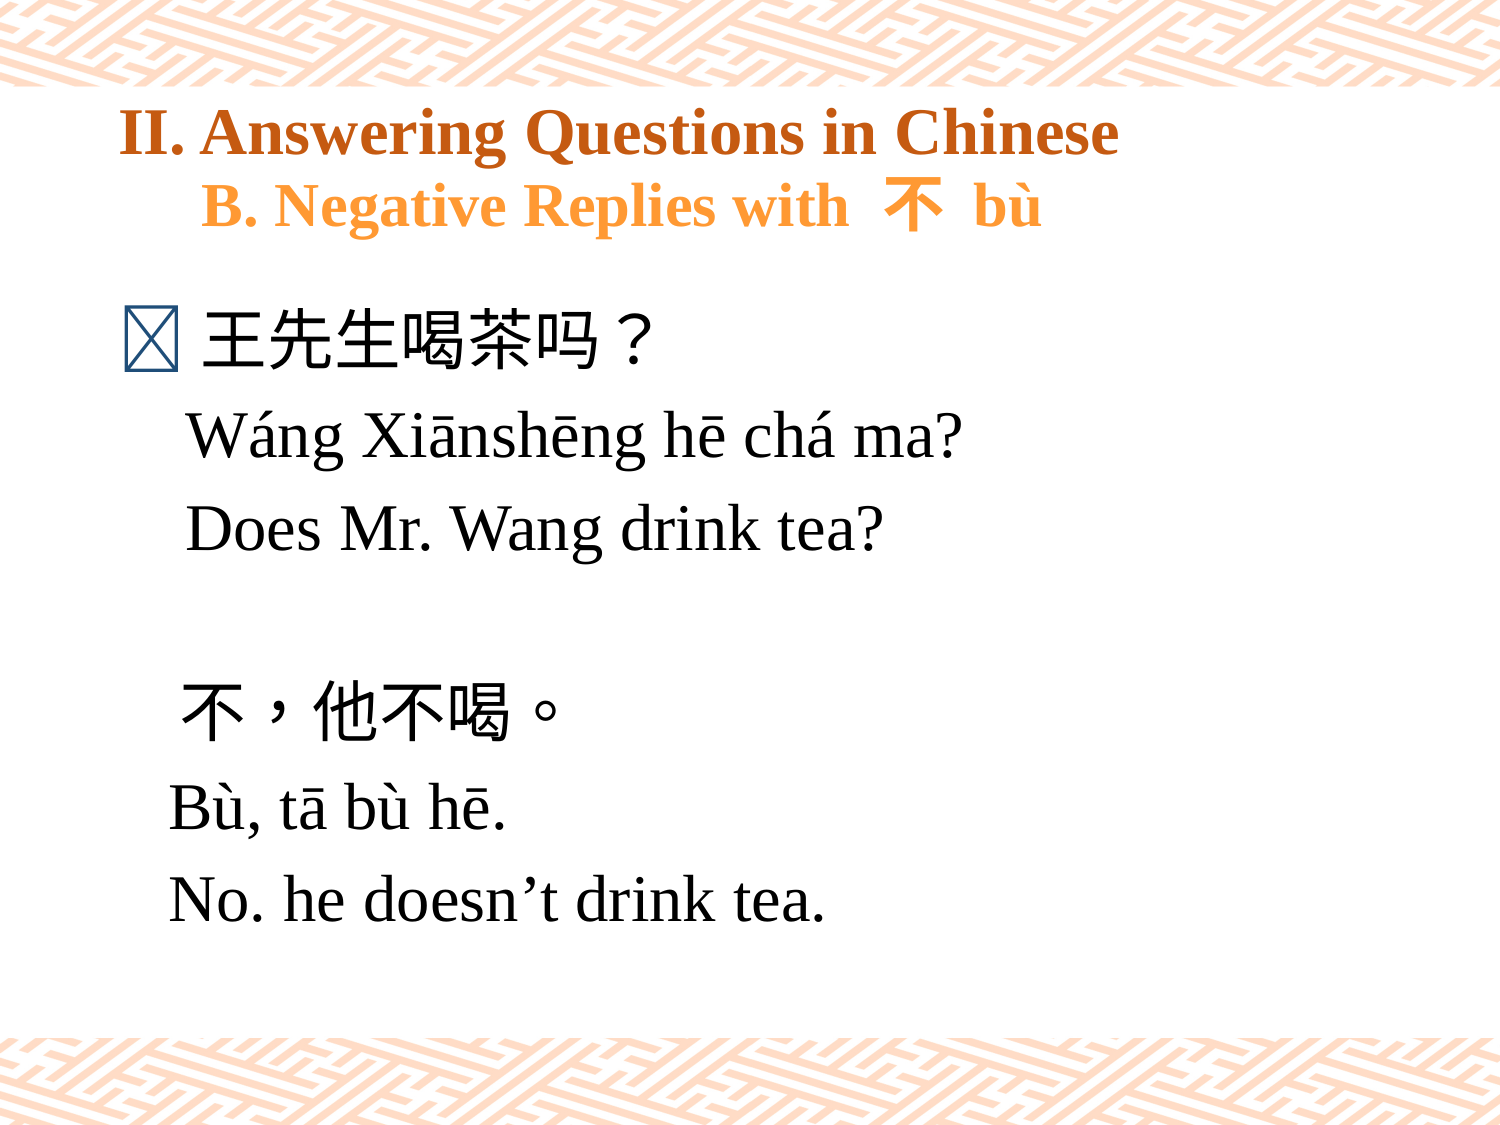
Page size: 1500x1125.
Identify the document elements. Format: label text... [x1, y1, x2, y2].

title II. Answering Questions in Chinese B. Negative Replies with 不 bù [103, 59, 1397, 278]
list 王先生喝茶吗？ Wáng Xiānshēng hē chá ma? Does Mr. Wang drink tea? 不，他不喝。 Bù, tā bù hē. No. he doesn’t drink tea. [103, 299, 1397, 1014]
picture [0, 0, 1500, 1125]
